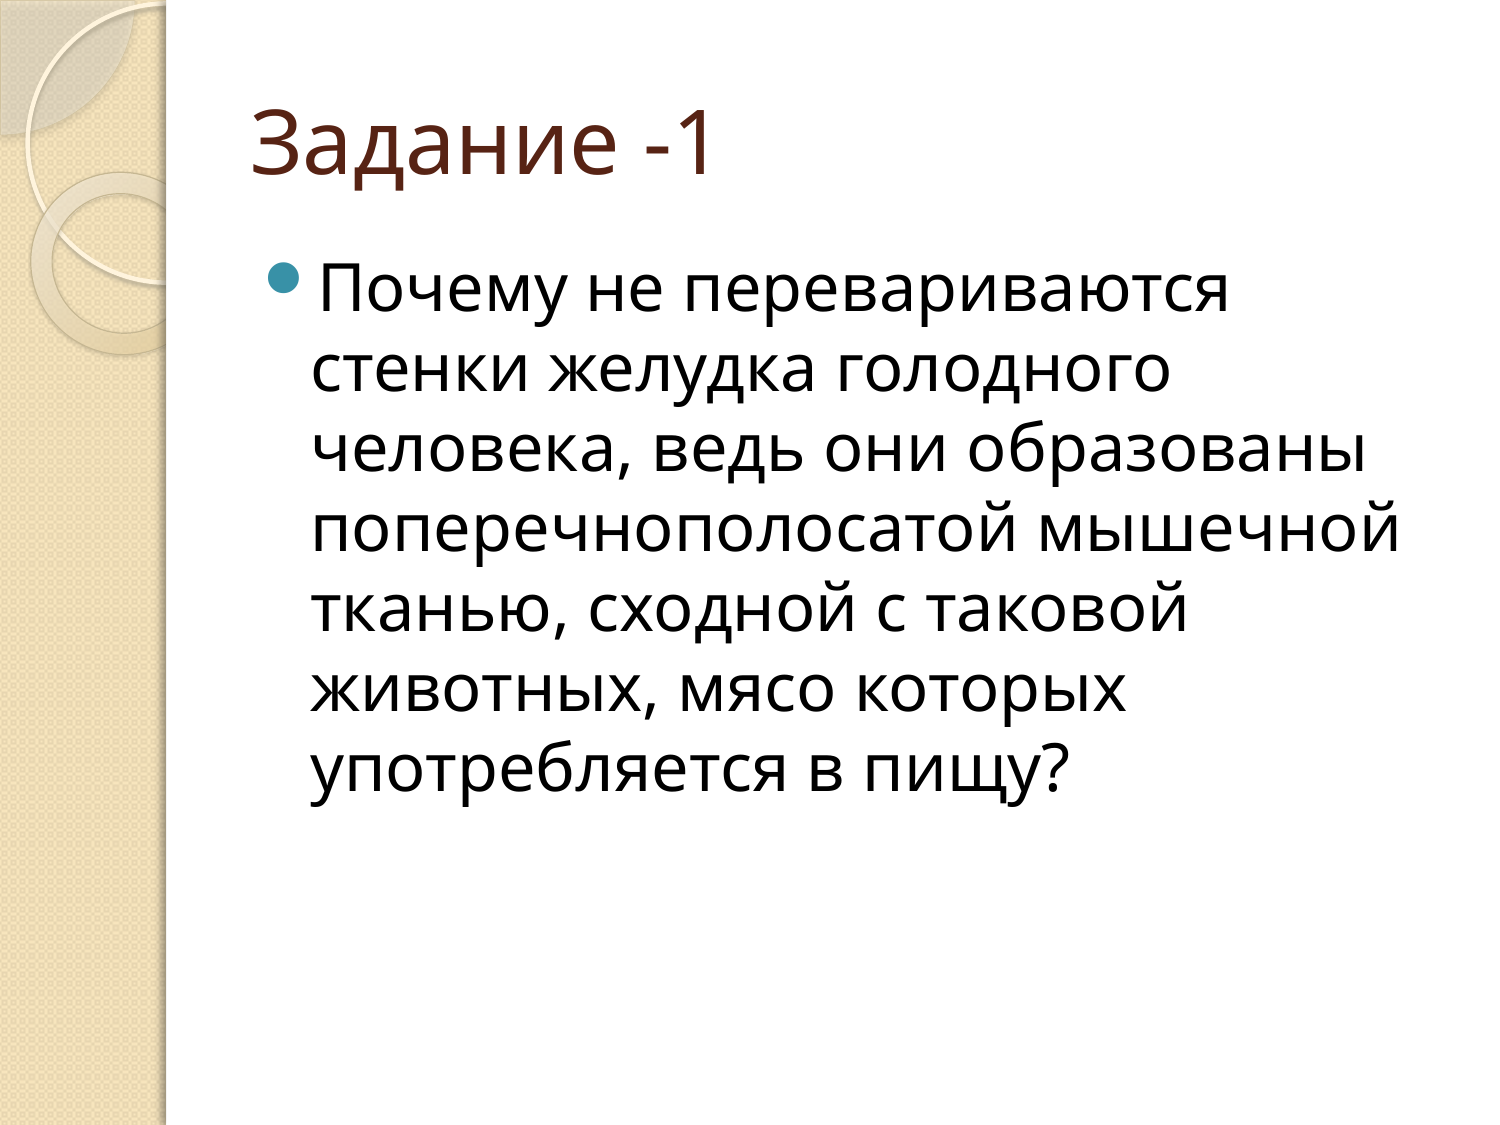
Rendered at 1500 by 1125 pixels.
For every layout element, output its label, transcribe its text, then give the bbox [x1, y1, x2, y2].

title Задание -1 [235, 45, 1466, 233]
list Почему не перевариваются стенки желудка голодного человека, ведь они образованы поперечнополосатой мышечной тканью, сходной с таковой животных, мясо которых употребляется в пищу? [235, 237, 1466, 1025]
